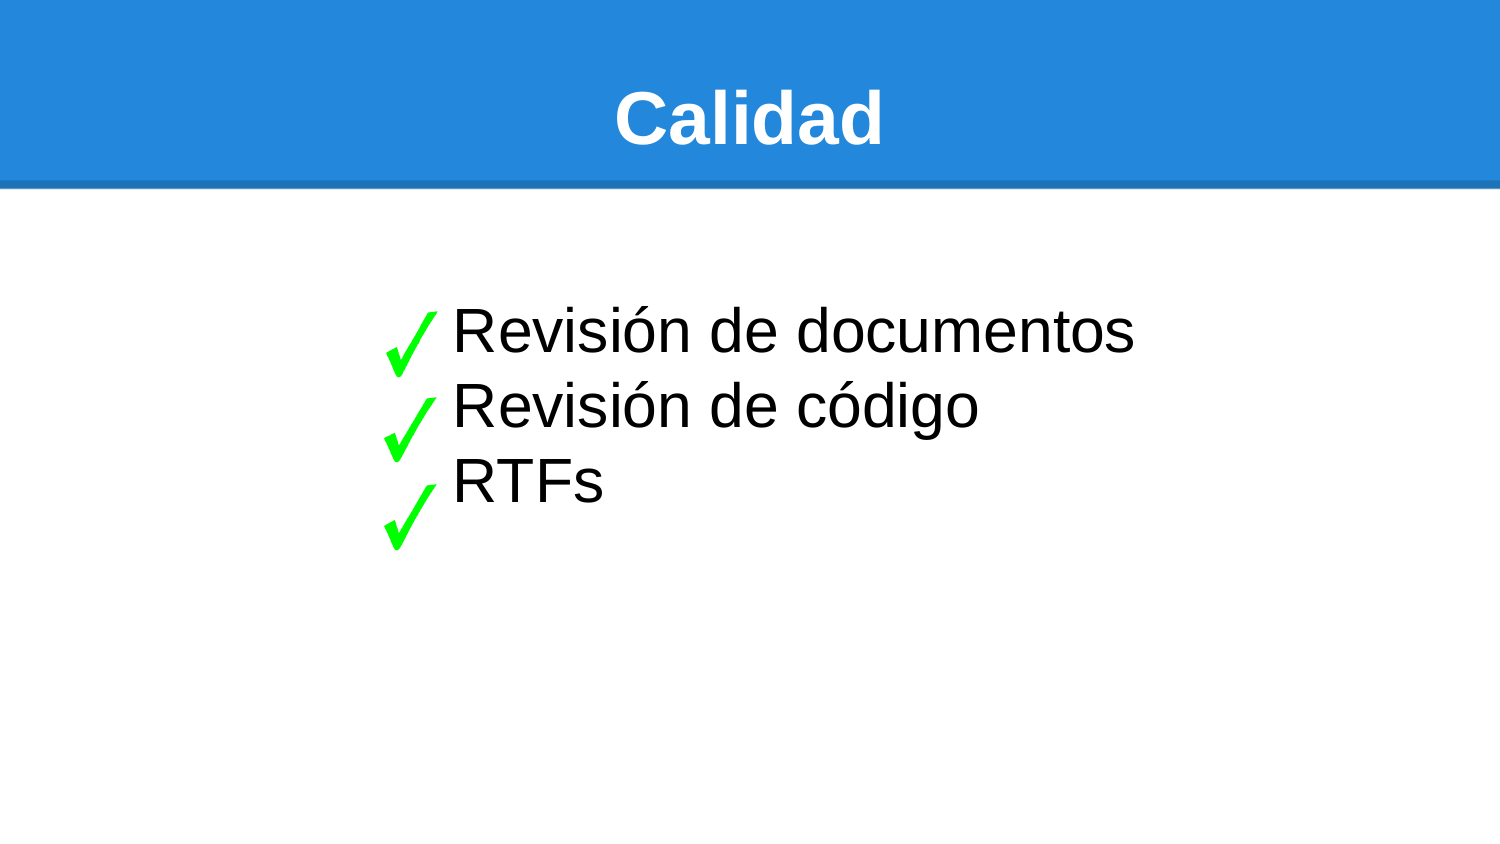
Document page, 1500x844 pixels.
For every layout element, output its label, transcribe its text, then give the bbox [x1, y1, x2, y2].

title Calidad [75, 33, 1425, 175]
picture [385, 310, 439, 378]
list Revisión de documentos Revisión de código RTFs [438, 274, 1162, 721]
picture [383, 395, 437, 464]
picture [383, 483, 437, 551]
